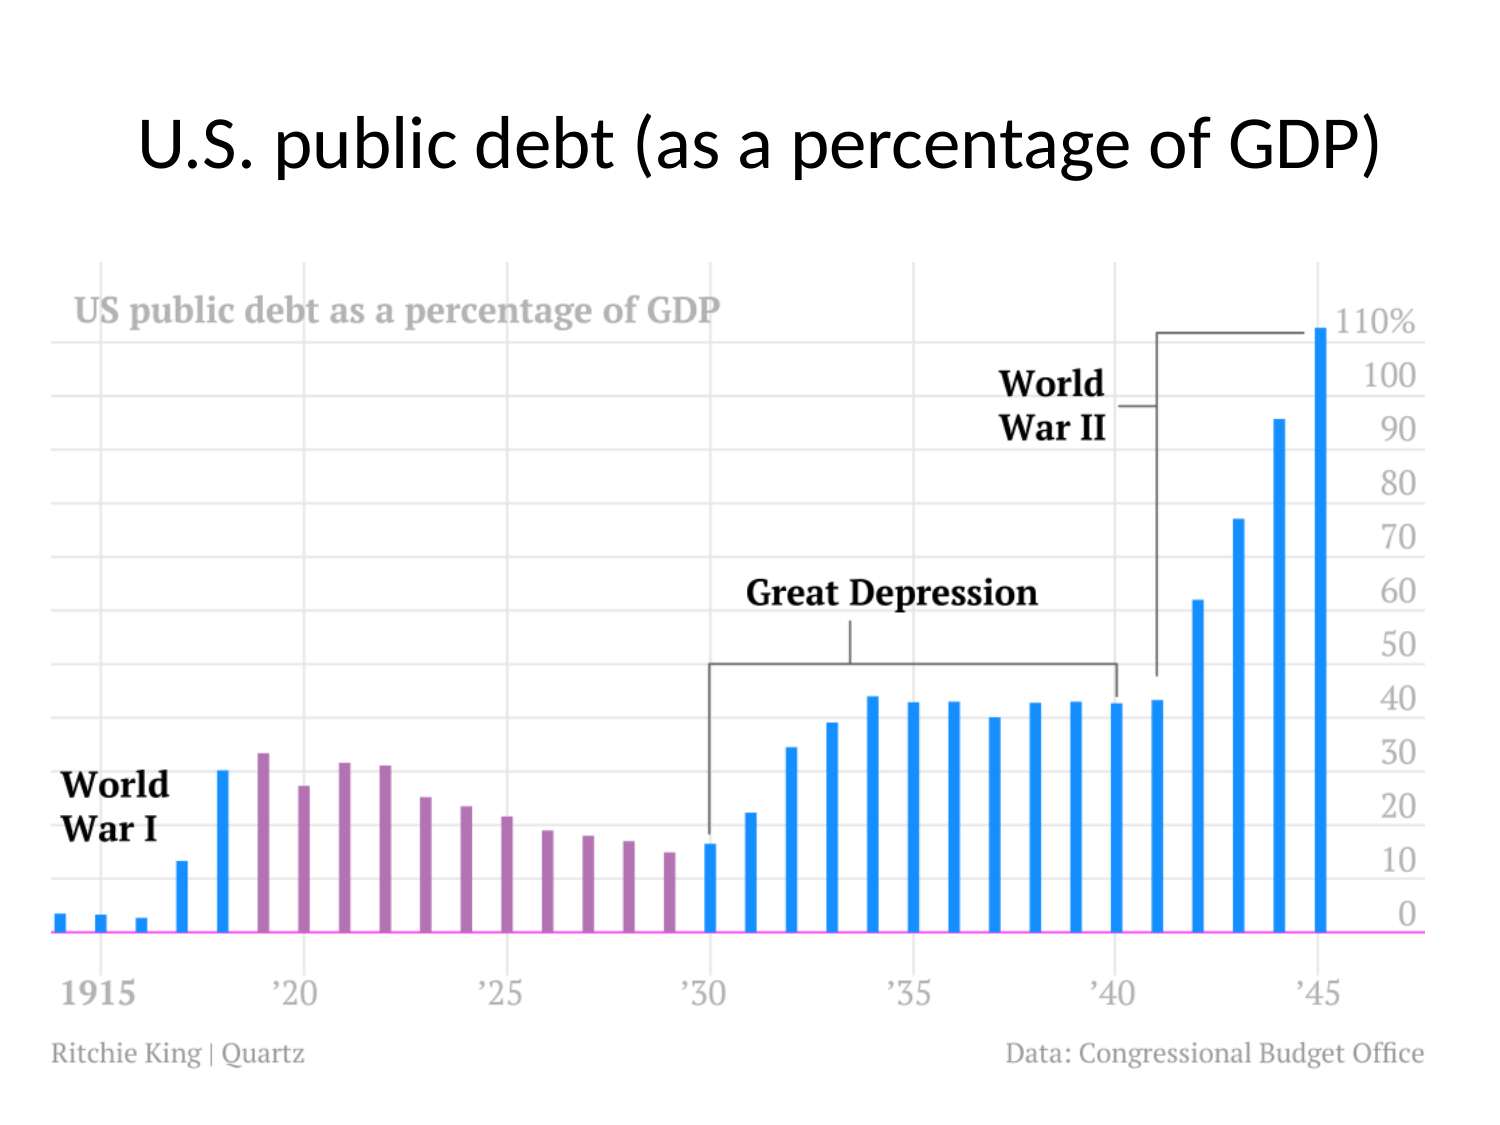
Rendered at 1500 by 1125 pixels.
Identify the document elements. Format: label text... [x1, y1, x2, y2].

title U.S. public debt (as a percentage of GDP) [51, 45, 1470, 233]
picture [51, 262, 1426, 1072]
